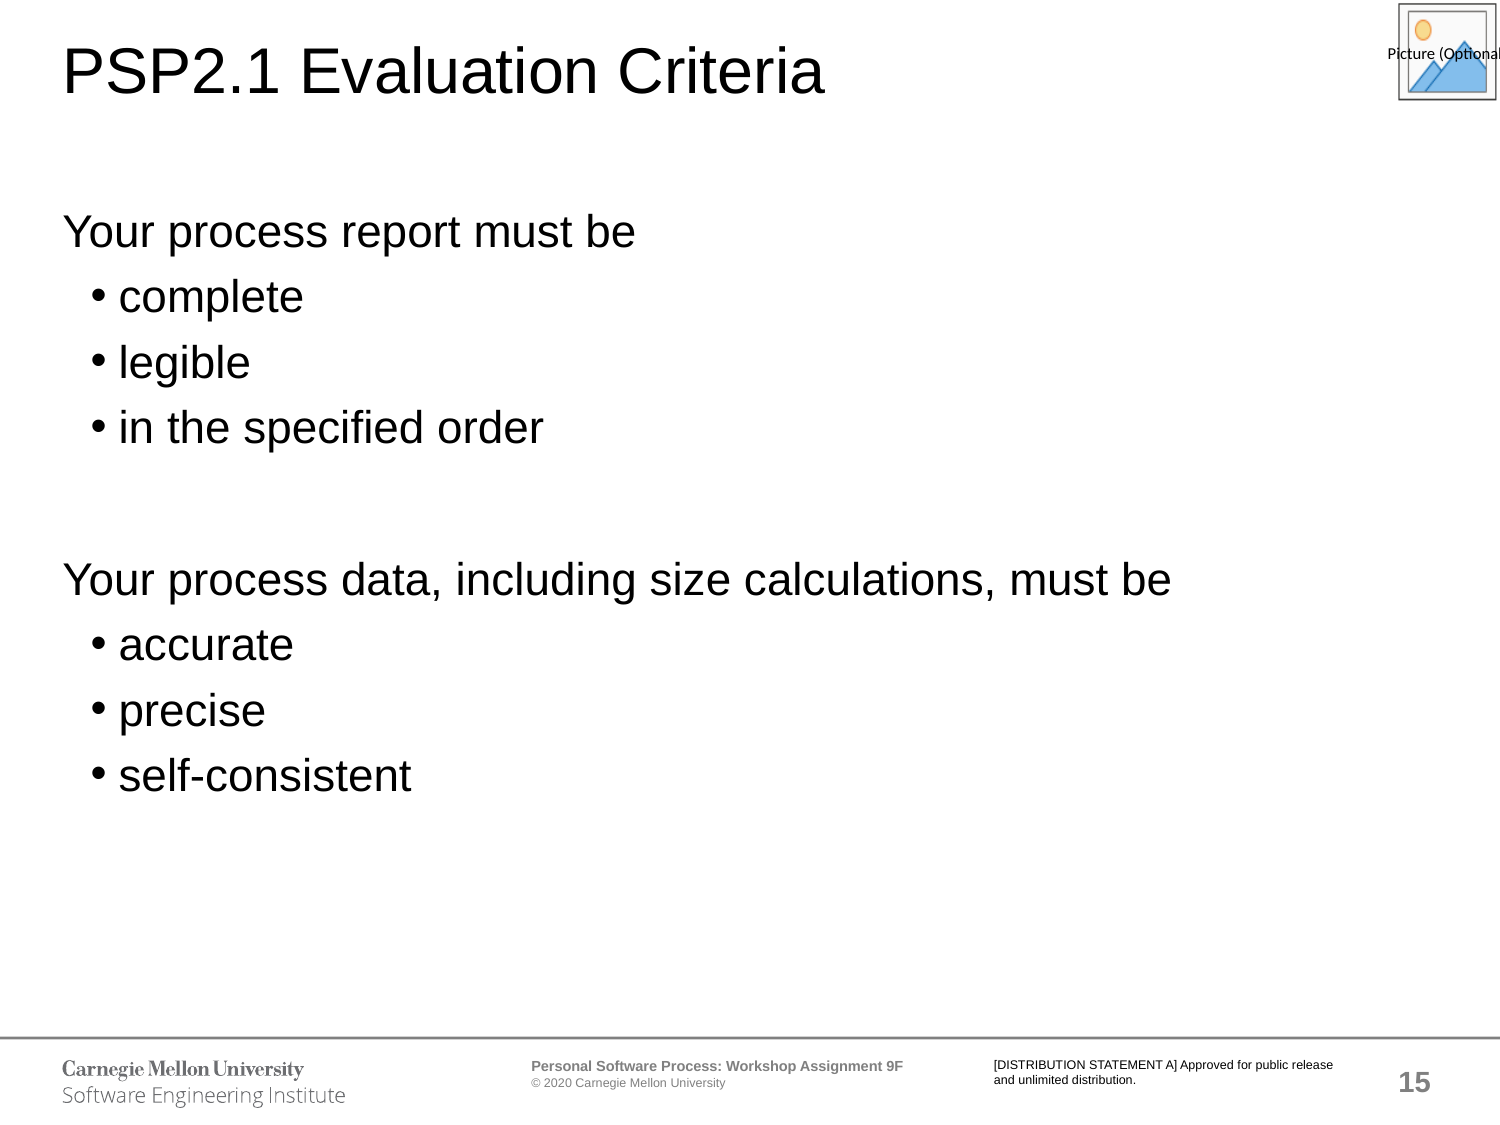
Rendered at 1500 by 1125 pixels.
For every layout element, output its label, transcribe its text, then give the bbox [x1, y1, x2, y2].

list Your process report must be complete legible in the specified order Your process data, including size calculations, must be accurate precise self-consistent [62, 201, 1431, 1000]
picture [1394, 0, 1500, 105]
title PSP2.1 Evaluation Criteria [62, 37, 1338, 182]
